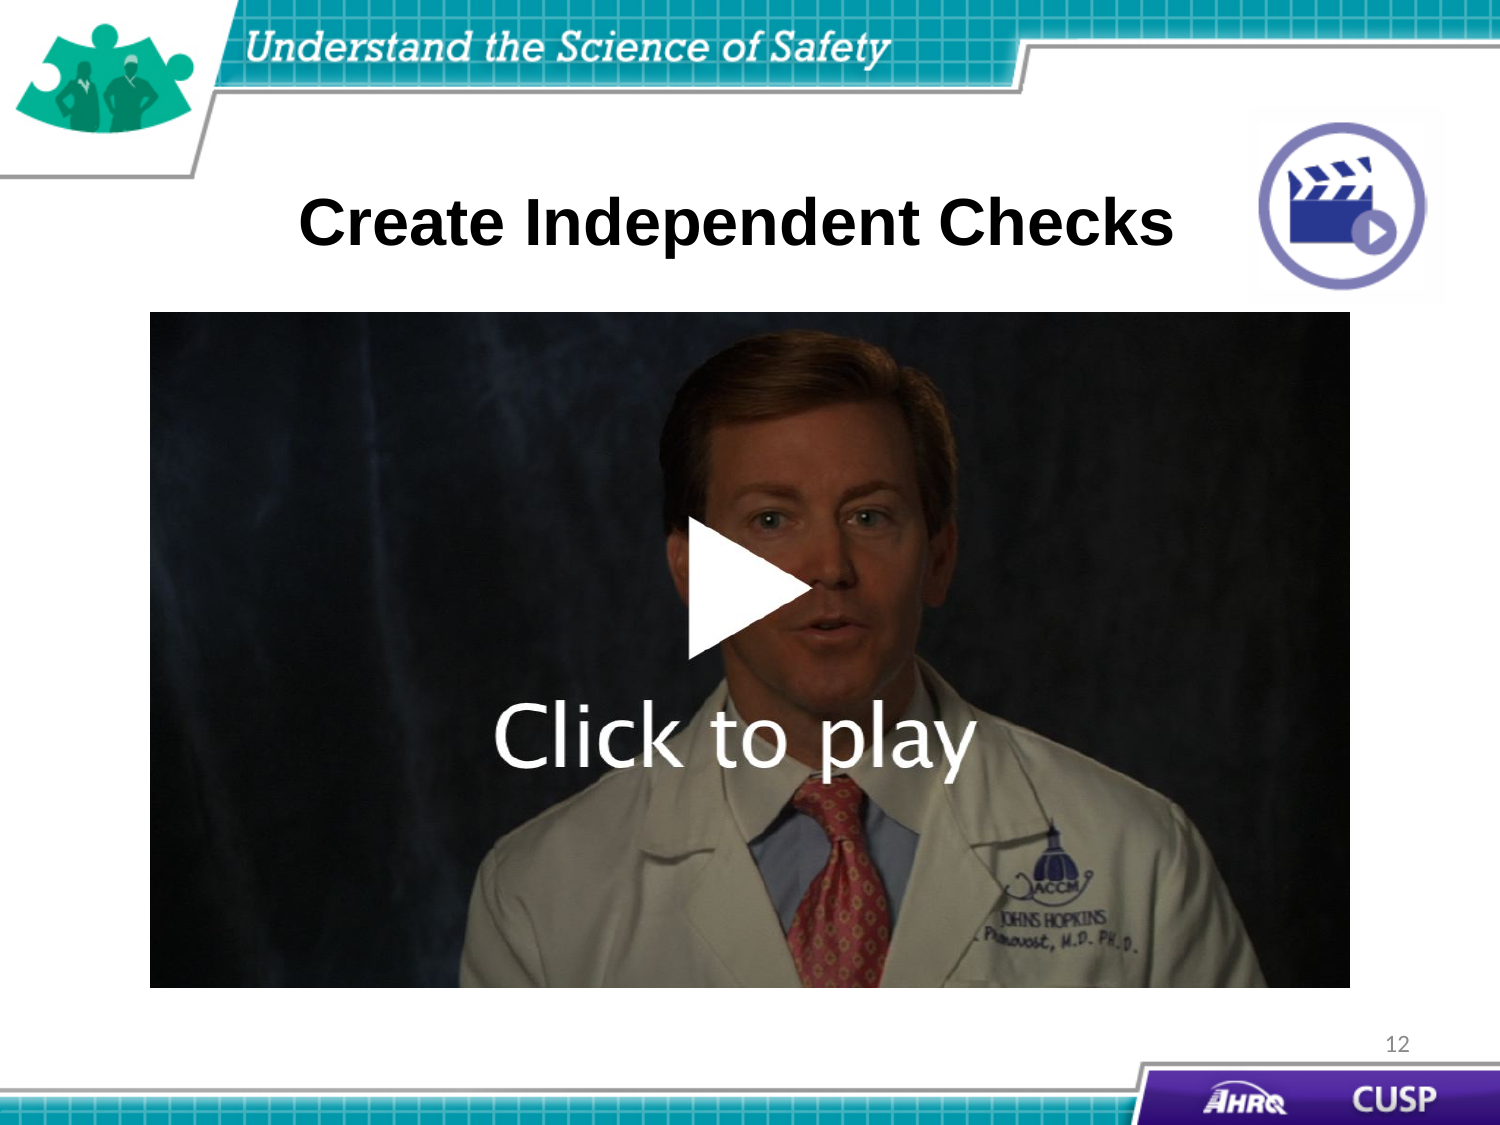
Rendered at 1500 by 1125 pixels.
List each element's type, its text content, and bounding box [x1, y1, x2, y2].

title Create Independent Checks [62, 137, 1182, 300]
picture [0, 0, 1500, 1125]
slide_number 12 [1074, 1012, 1425, 1073]
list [149, 312, 1351, 988]
